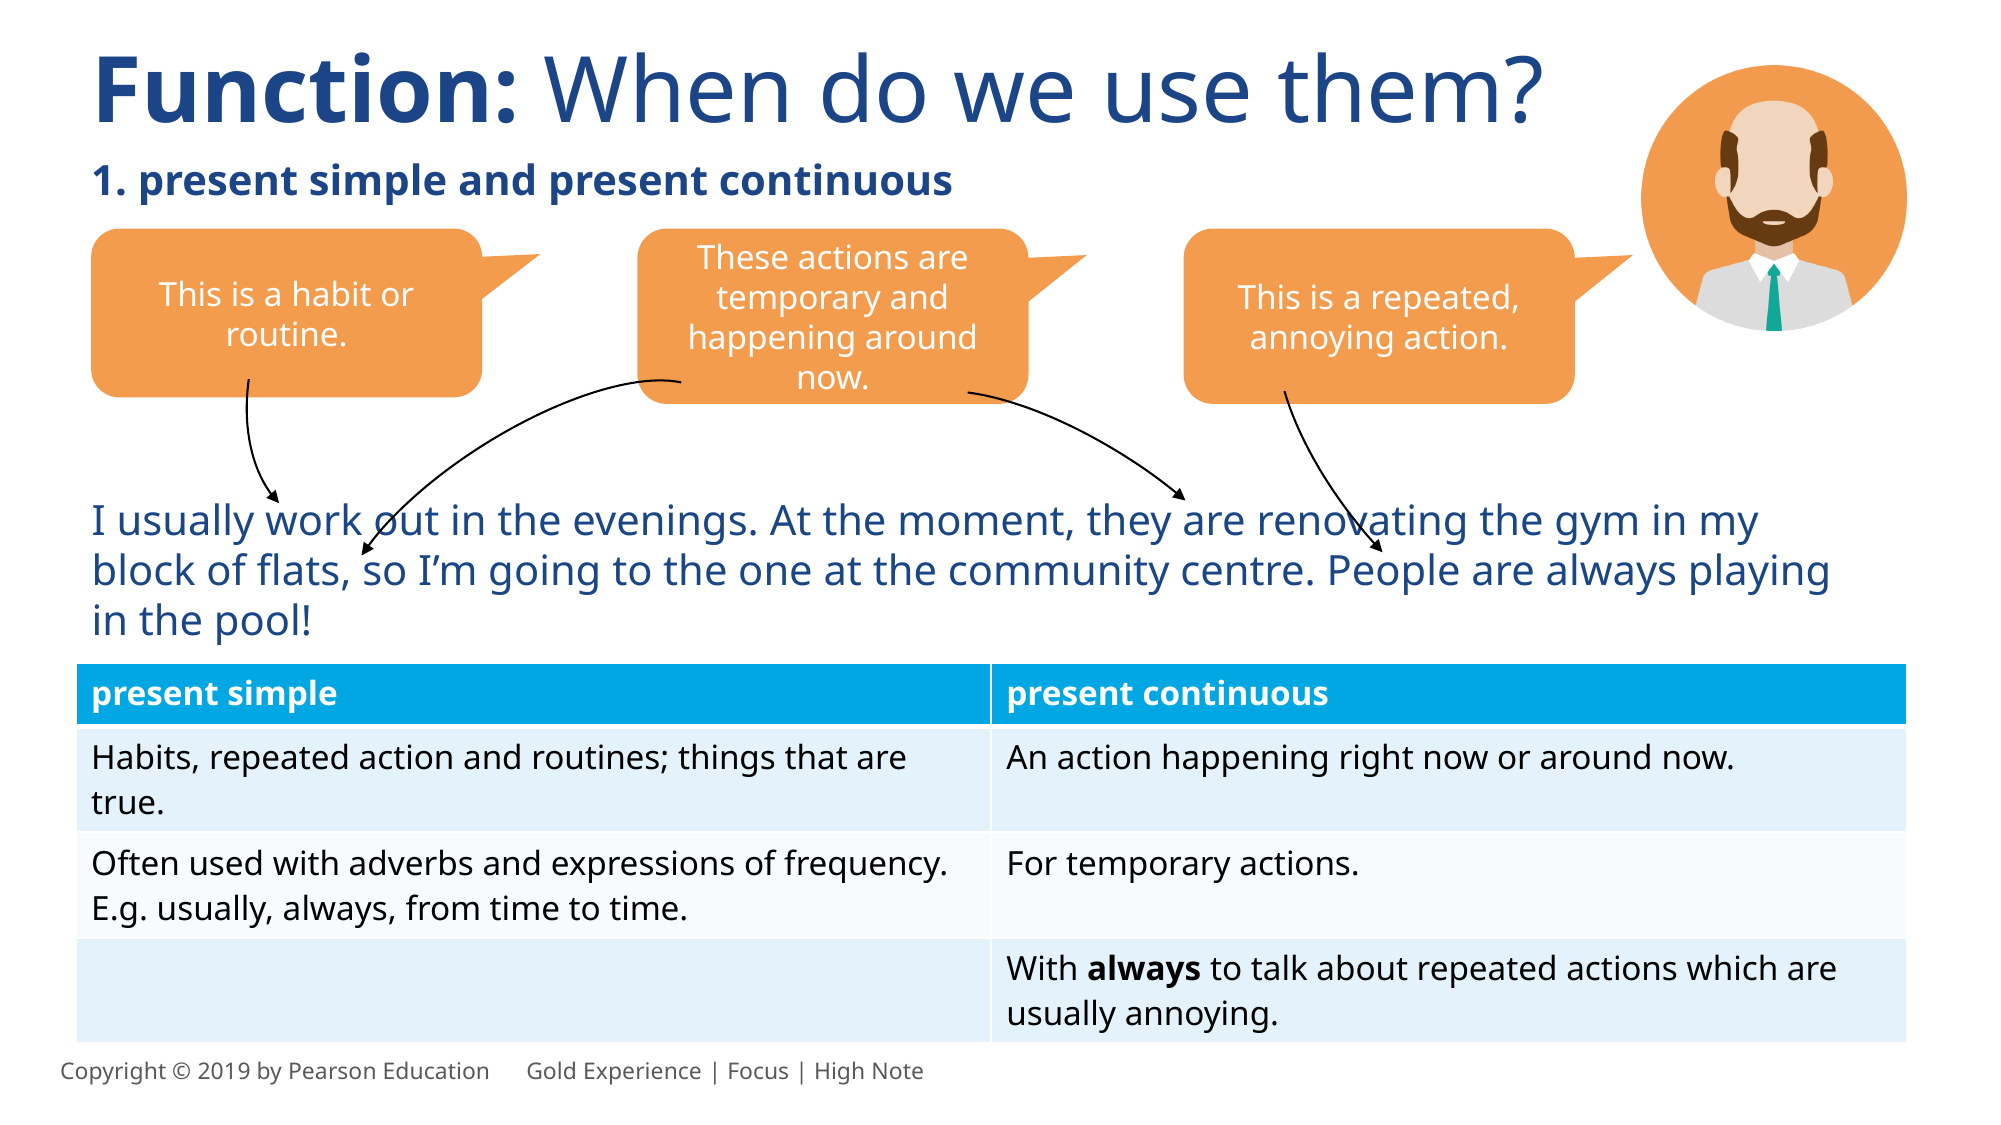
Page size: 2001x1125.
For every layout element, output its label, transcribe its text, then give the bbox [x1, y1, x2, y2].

text_box [361, 380, 682, 556]
table_cell With always to talk about repeated actions which are usually annoying. [992, 939, 1906, 1042]
text_box [1284, 391, 1426, 553]
text_box I usually work out in the evenings. At the moment, they are renovating the gym in my block of flats, so I’m going to the one at the community centre. People are always playing in the pool! [76, 486, 1870, 603]
text_box [967, 392, 1186, 524]
table_cell Often used with adverbs and expressions of frequency. E.g. usually, always, from time to time. [77, 833, 990, 937]
table_cell For temporary actions. [992, 833, 1906, 937]
table_cell An action happening right now or around now. [992, 729, 1906, 831]
table_header present continuous [992, 664, 1906, 724]
text_box Function: When do we use them? [76, 35, 1844, 251]
picture [1641, 65, 1907, 331]
text_box These actions are temporary and happening around now. [637, 228, 1087, 404]
table_header present simple [77, 664, 990, 724]
text_box This is a habit or routine. [91, 228, 541, 398]
text_box This is a repeated, annoying action. [1183, 228, 1633, 404]
text_box [246, 379, 339, 504]
table_cell [77, 939, 990, 1040]
footer Copyright © 2019 by Pearson Education Gold Experience | Focus | High Note [45, 1040, 1084, 1101]
text_box 1. present simple and present continuous [76, 152, 1117, 273]
table_cell Habits, repeated action and routines; things that are true. [77, 729, 990, 831]
